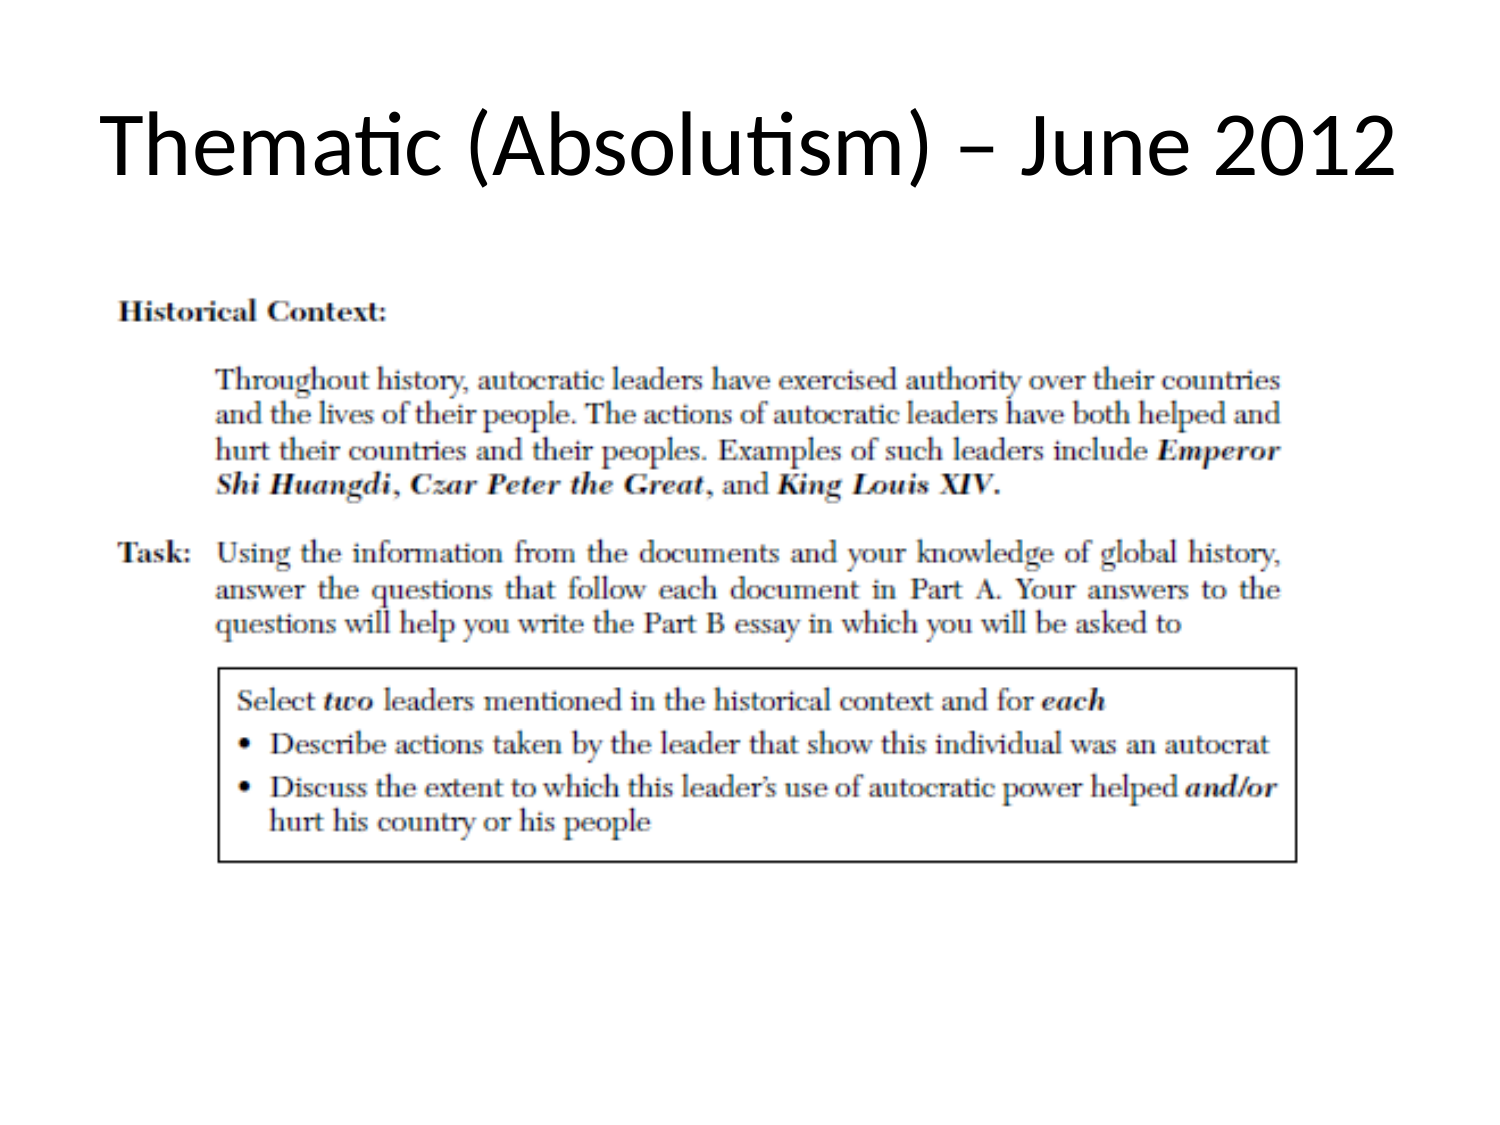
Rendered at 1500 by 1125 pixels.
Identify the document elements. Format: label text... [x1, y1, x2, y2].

picture [0, 249, 1448, 901]
title Thematic (Absolutism) – June 2012 [75, 45, 1425, 233]
